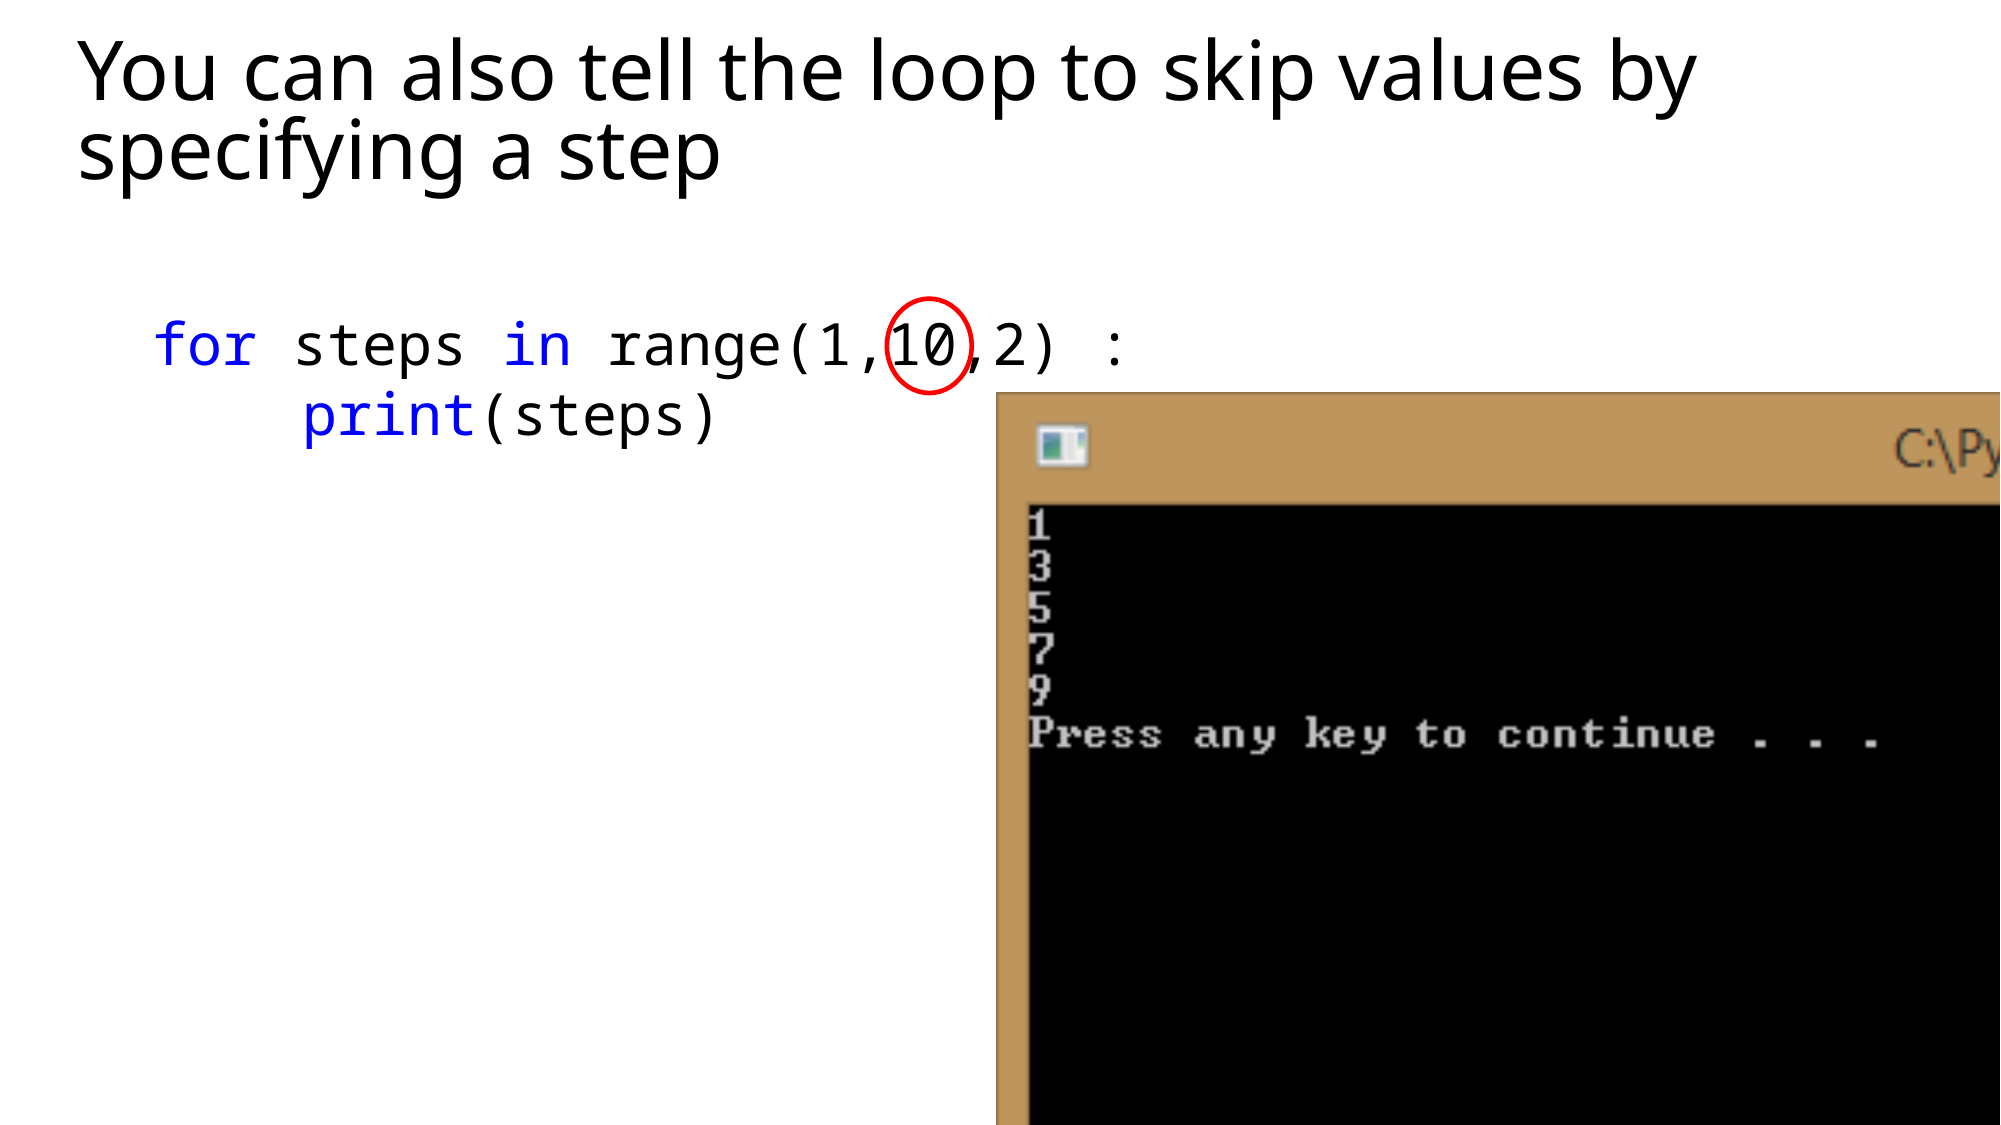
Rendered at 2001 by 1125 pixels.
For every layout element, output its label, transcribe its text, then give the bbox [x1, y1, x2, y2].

text_box [884, 296, 974, 396]
text_box for steps in range(1,10,2) : print(steps) [137, 299, 1164, 455]
picture [995, 392, 2000, 1125]
title You can also tell the loop to skip values by specifying a step [62, 29, 1953, 205]
